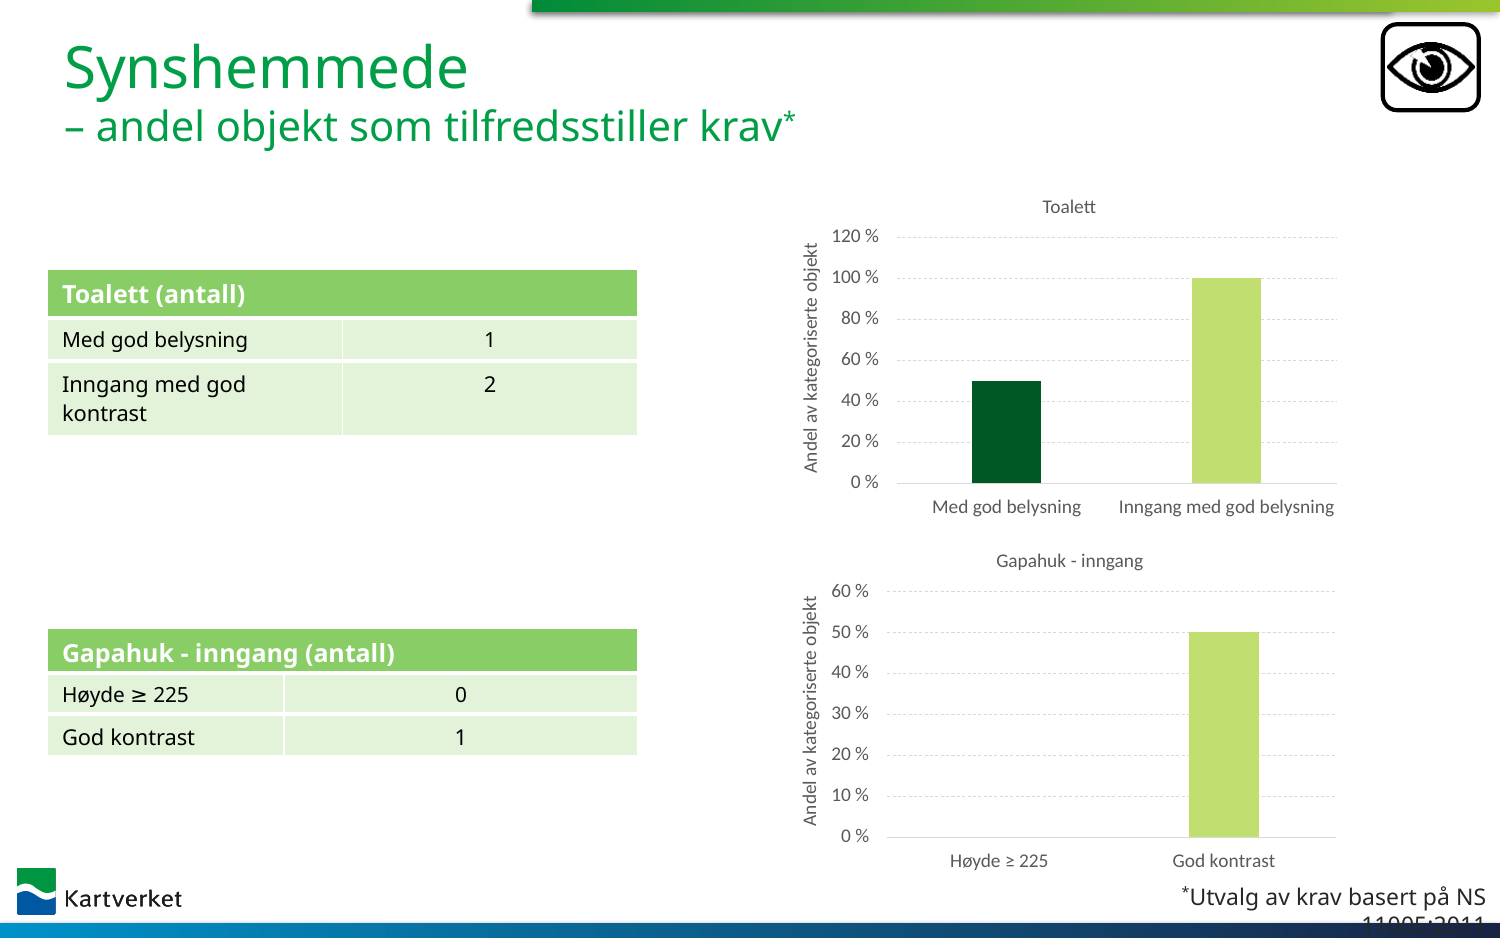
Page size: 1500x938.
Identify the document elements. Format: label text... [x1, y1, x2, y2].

table_cell 0 [285, 675, 637, 712]
table_cell 1 [343, 320, 637, 359]
table_cell 1 [285, 716, 637, 755]
picture [791, 187, 1348, 526]
table_cell Inngang med god kontrast [48, 363, 342, 435]
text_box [1382, 24, 1480, 111]
table_cell Høyde ≥ 225 [48, 675, 283, 712]
picture [791, 541, 1348, 880]
table_header Toalett (antall) [48, 270, 637, 316]
text_box *Utvalg av krav basert på NS 11005:2011 [1068, 873, 1500, 938]
table_header Gapahuk - inngang (antall) [48, 629, 637, 671]
table_cell 2 [343, 363, 637, 435]
table_cell God kontrast [48, 716, 283, 755]
text_box Synshemmede – andel objekt som tilfredsstiller krav* [49, 24, 1431, 158]
table_cell Med god belysning [48, 320, 342, 359]
